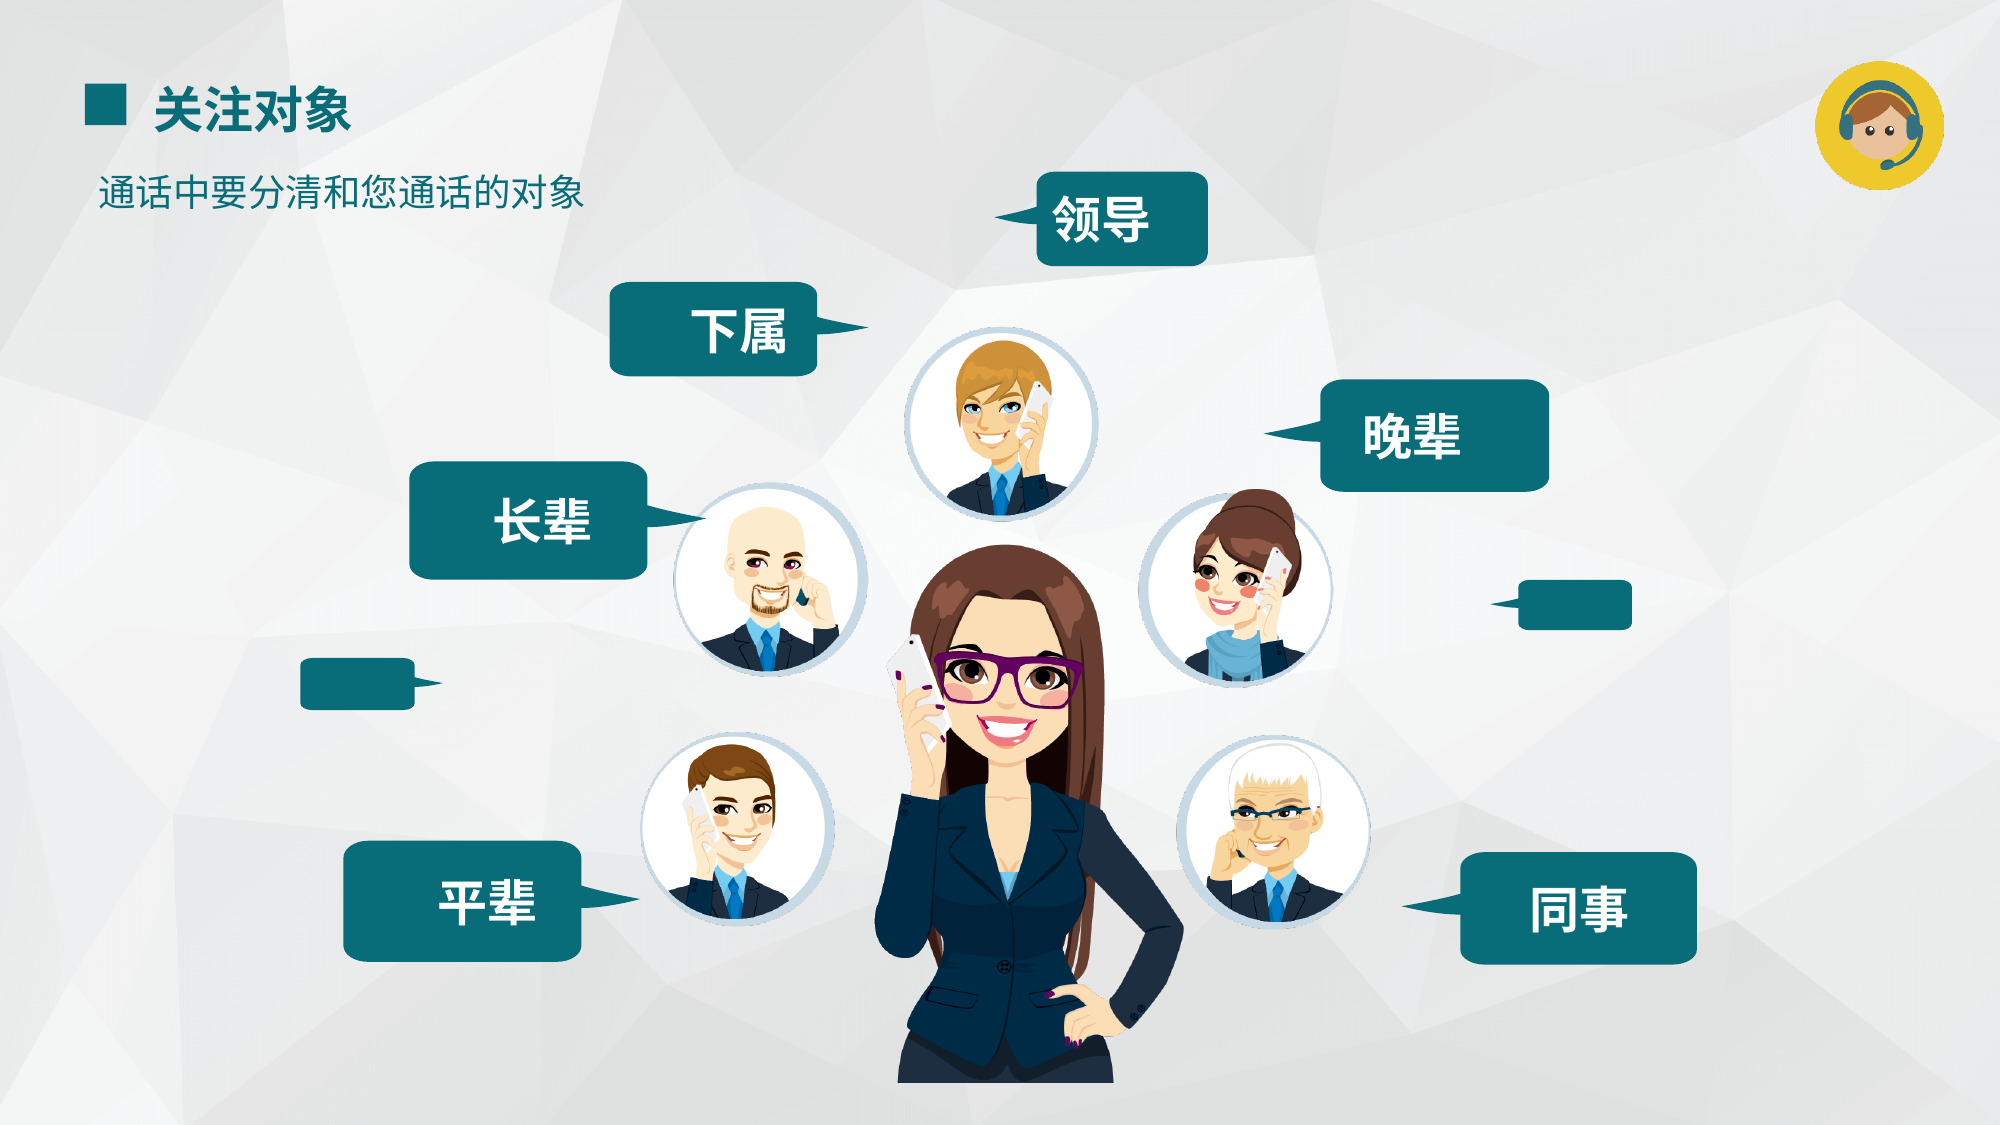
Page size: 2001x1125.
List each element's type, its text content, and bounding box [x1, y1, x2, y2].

text_box 通话中要分清和您通话的对象 [83, 161, 601, 221]
text_box 下属 [609, 281, 855, 377]
text_box 晚辈 [1374, 379, 1550, 492]
text_box [1490, 579, 1632, 631]
text_box [300, 657, 444, 711]
text_box 平辈 [343, 840, 635, 962]
text_box 同事 [1401, 852, 1697, 965]
picture [0, 0, 2000, 1125]
text_box 关注对象 [138, 71, 855, 147]
text_box 长辈 [409, 461, 635, 580]
text_box 领导 [994, 171, 1208, 267]
text_box [83, 81, 129, 127]
